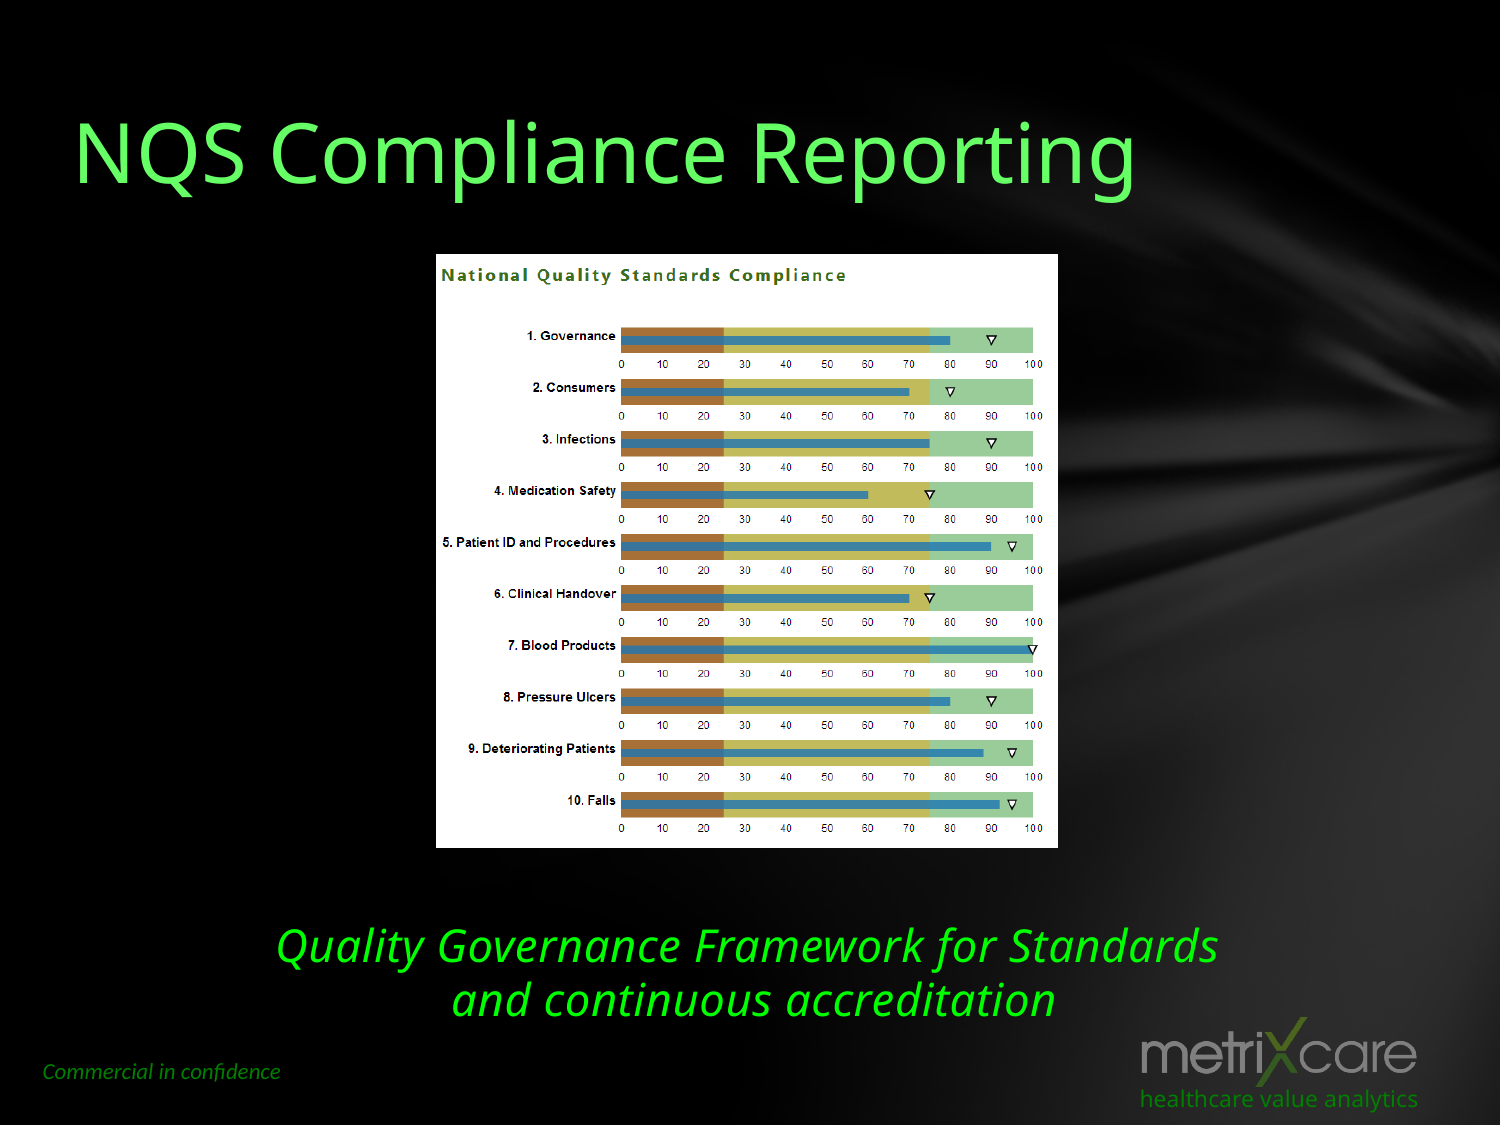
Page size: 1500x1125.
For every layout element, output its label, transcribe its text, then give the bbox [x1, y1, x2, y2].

picture [435, 254, 1058, 848]
list Quality Governance Framework for Standards and continuous accreditation [124, 909, 1385, 1034]
picture [1118, 1011, 1440, 1094]
title NQS Compliance Reporting [57, 33, 1318, 209]
